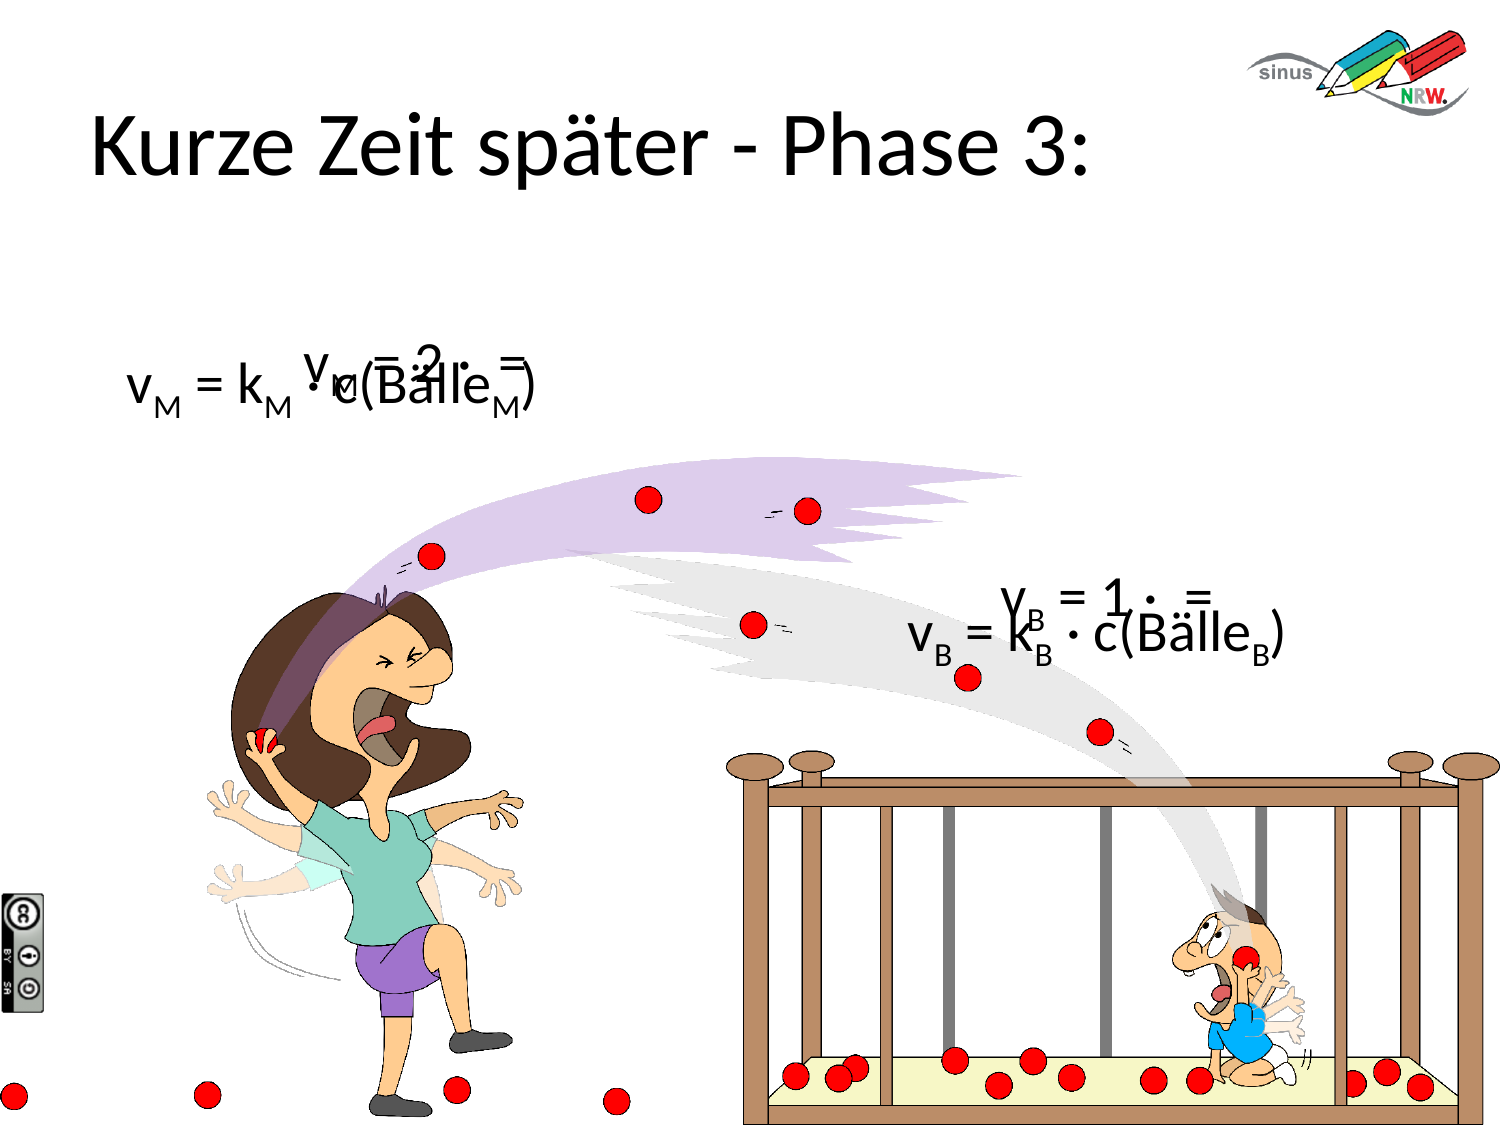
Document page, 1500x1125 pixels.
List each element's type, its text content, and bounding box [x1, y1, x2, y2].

title Kurze Zeit später - Phase 3: [74, 44, 1426, 233]
picture [0, 457, 1500, 1125]
text_box vM = kM · c(BälleM) [112, 338, 597, 433]
picture [1245, 30, 1469, 116]
